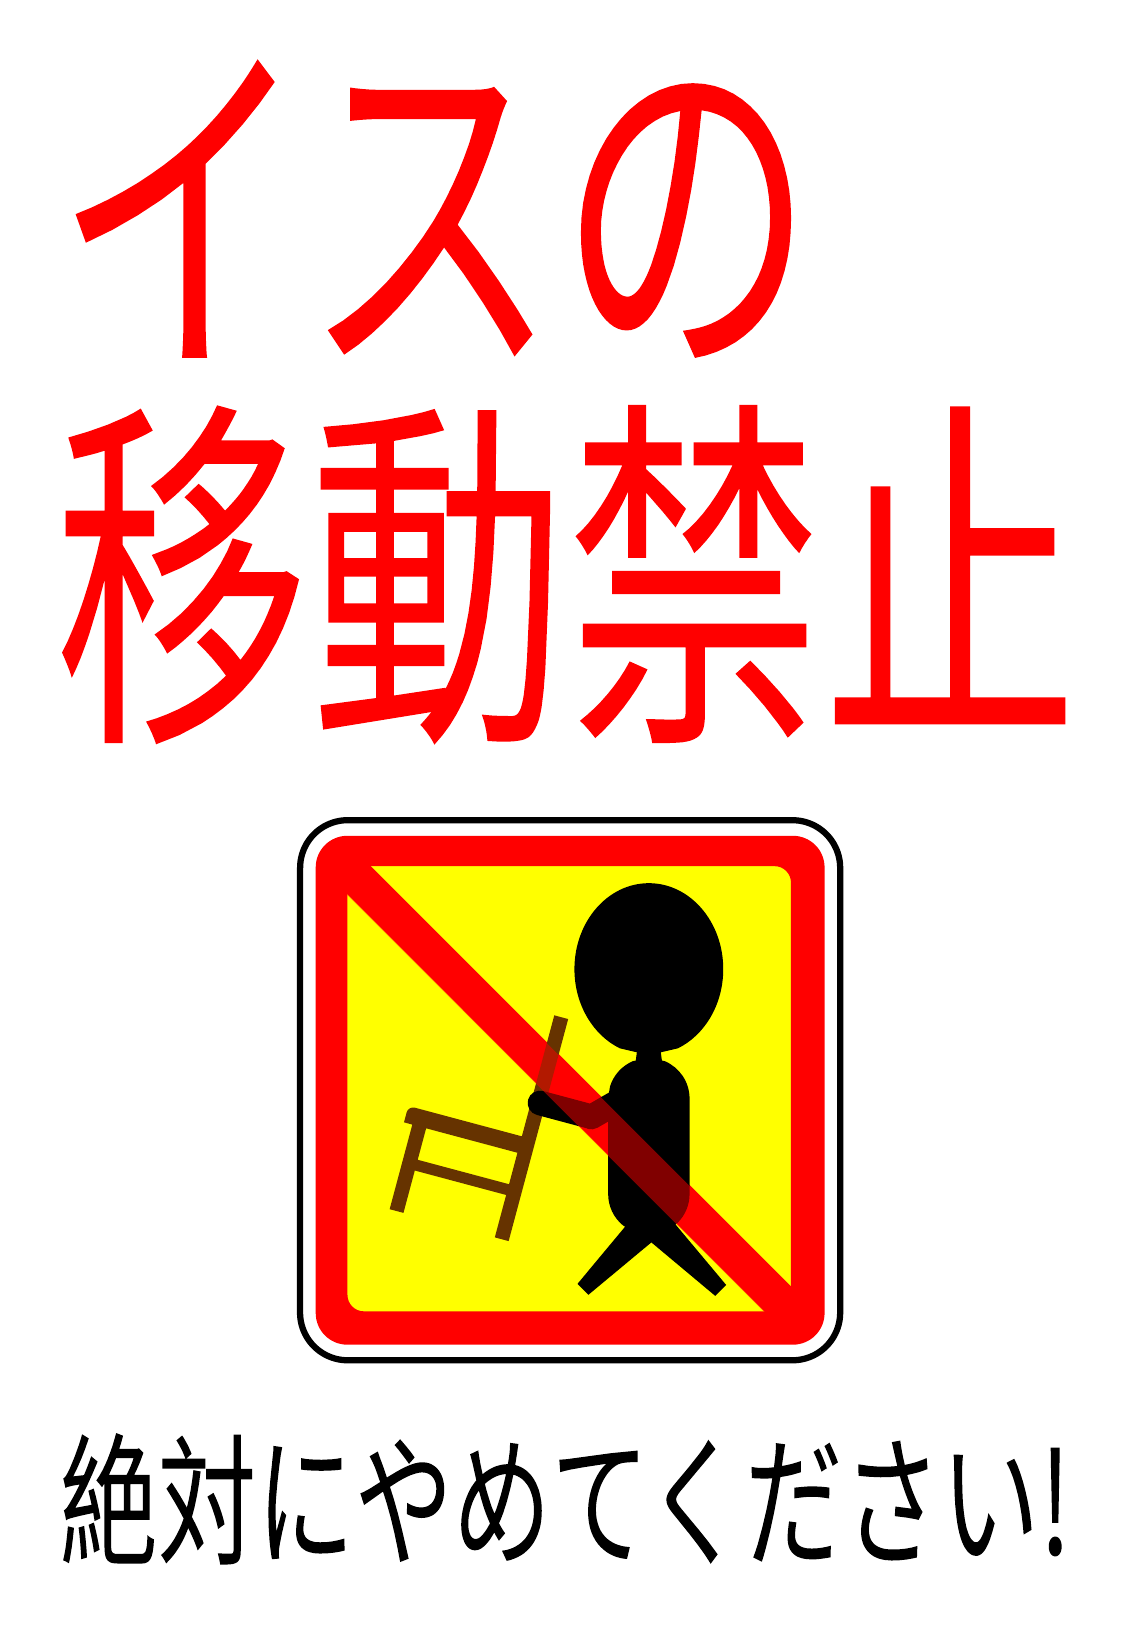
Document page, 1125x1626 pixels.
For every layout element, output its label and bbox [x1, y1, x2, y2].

text_box [299, 819, 841, 1361]
